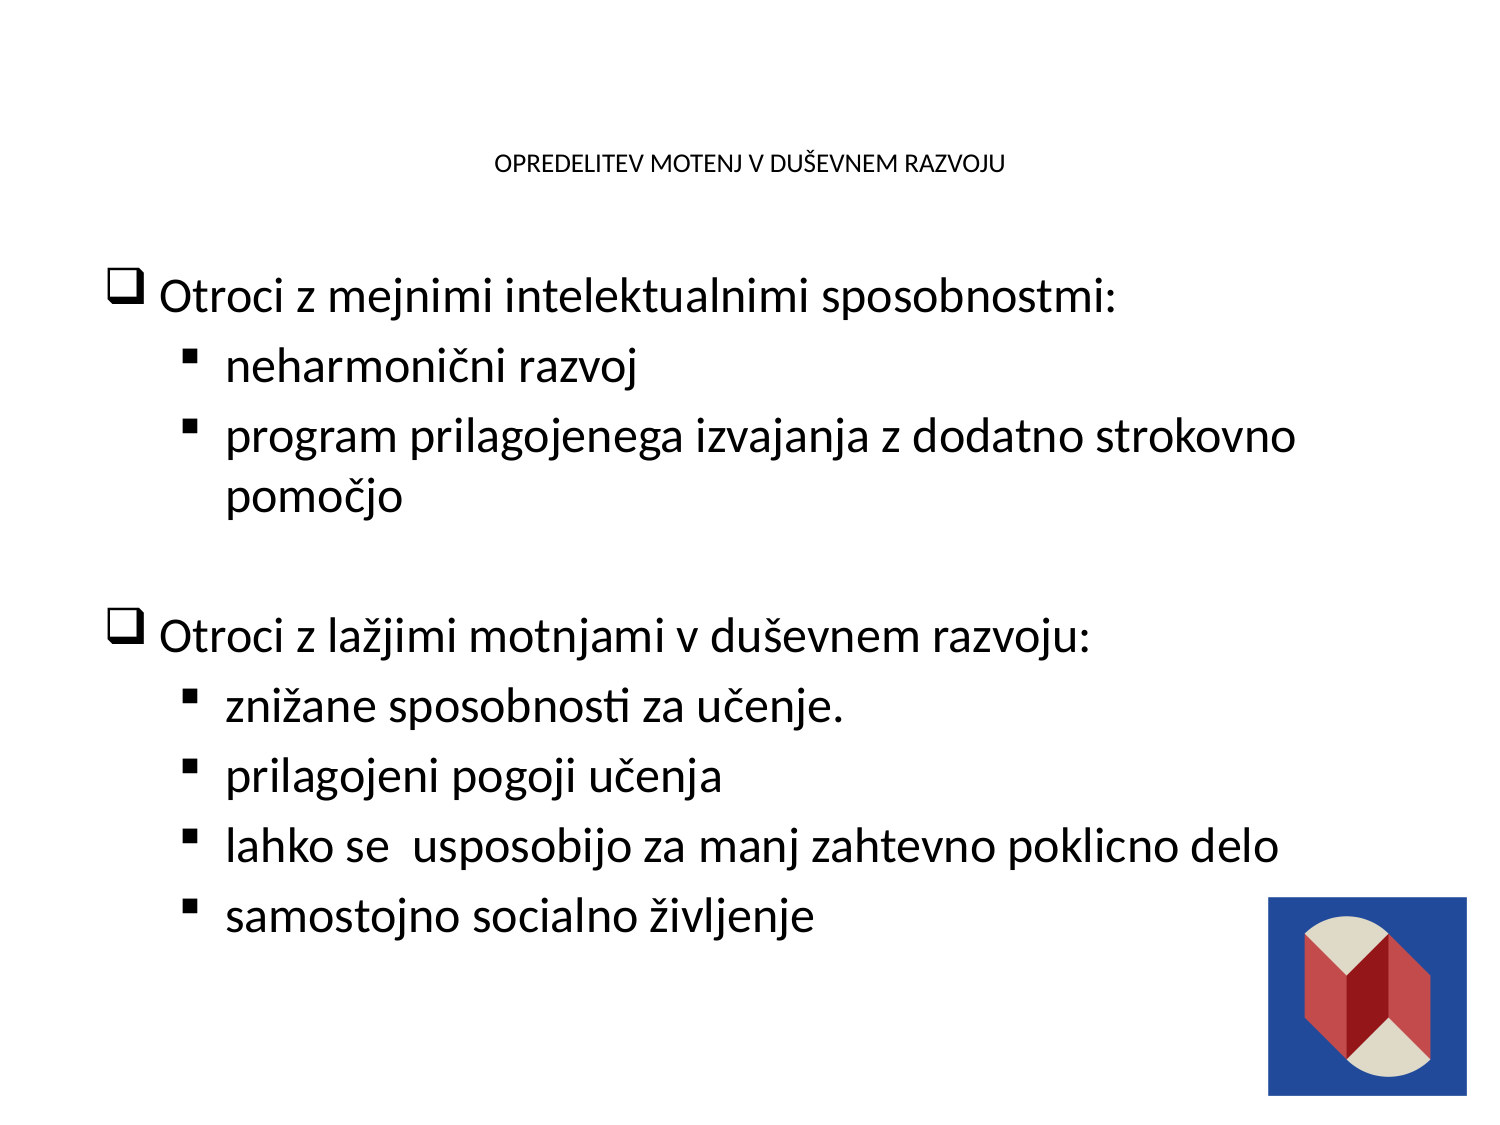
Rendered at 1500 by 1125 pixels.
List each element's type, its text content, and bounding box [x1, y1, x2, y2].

list Otroci z mejnimi intelektualnimi sposobnostmi: neharmonični razvoj program prilagojenega izvajanja z dodatno strokovno pomočjo Otroci z lažjimi motnjami v duševnem razvoju: znižane sposobnosti za učenje. prilagojeni pogoji učenja lahko se usposobijo za manj zahtevno poklicno delo samostojno socialno življenje [88, 255, 1439, 1076]
title OPREDELITEV MOTENJ V DUŠEVNEM RAZVOJU [75, 137, 1425, 233]
picture [1264, 892, 1471, 1100]
